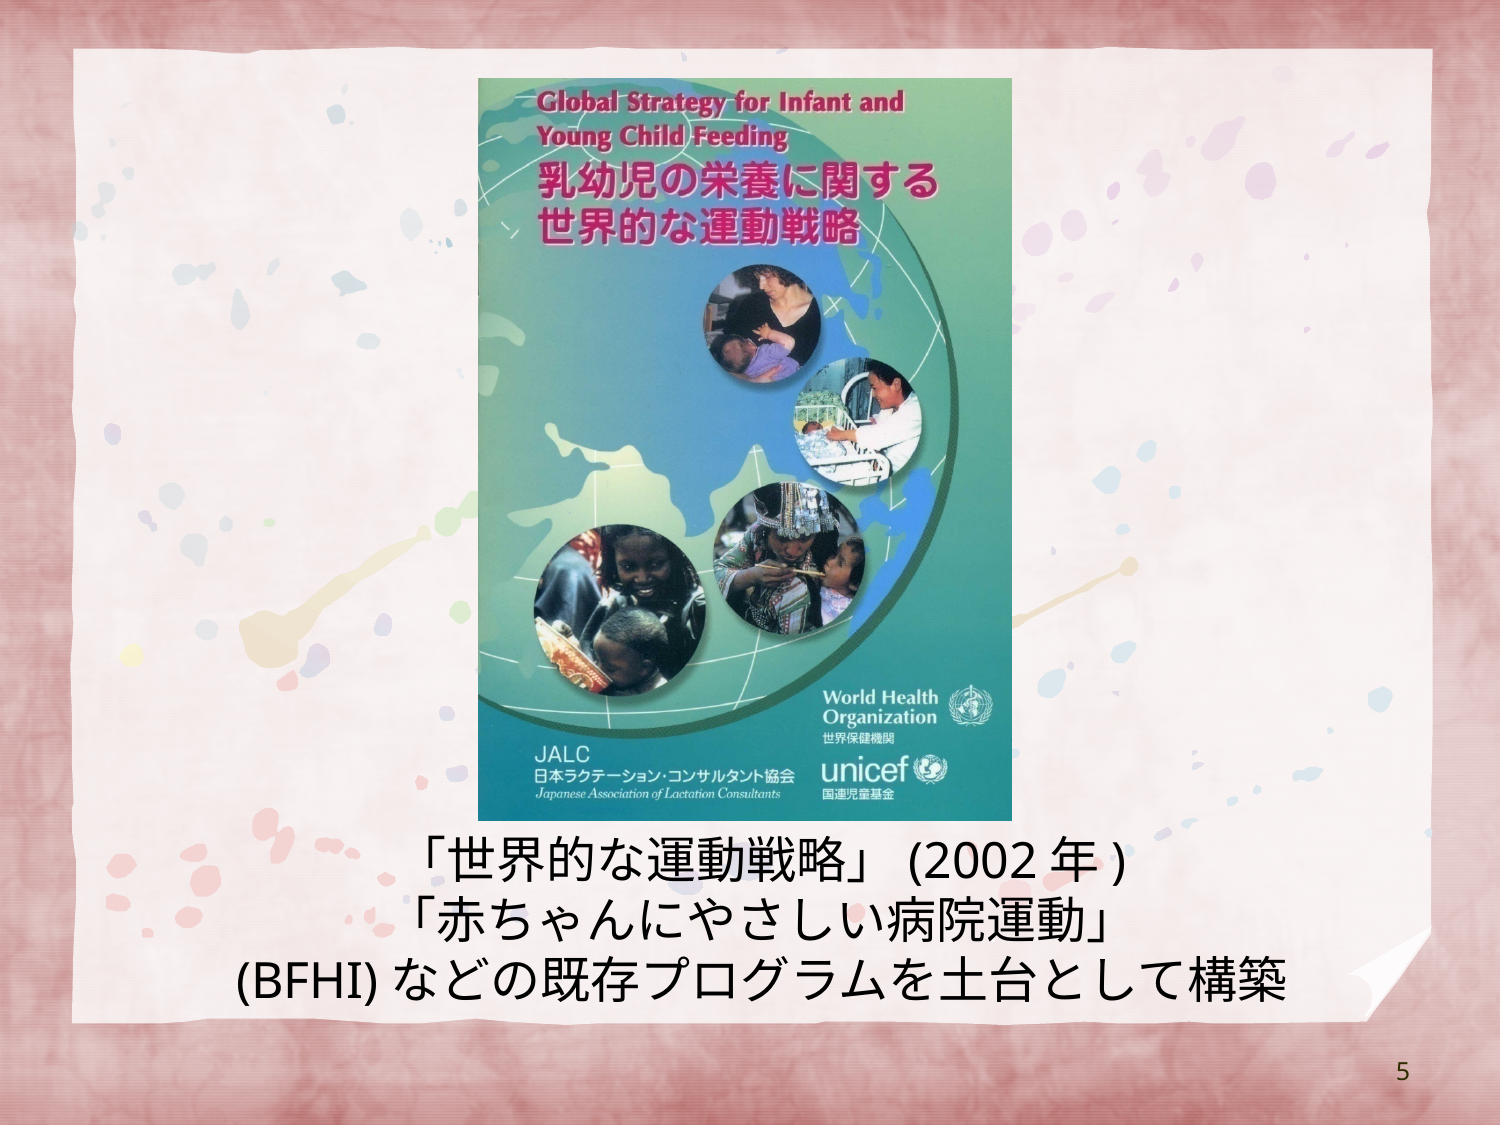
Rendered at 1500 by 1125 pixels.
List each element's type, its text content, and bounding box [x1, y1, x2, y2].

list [481, 80, 1010, 820]
slide_number 5 [1074, 1042, 1425, 1103]
text_box 「世界的な運動戦略」(2002年) 「赤ちゃんにやさしい病院運動」 (BFHI)などの既存プログラムを土台として構築 [64, 821, 1459, 1016]
